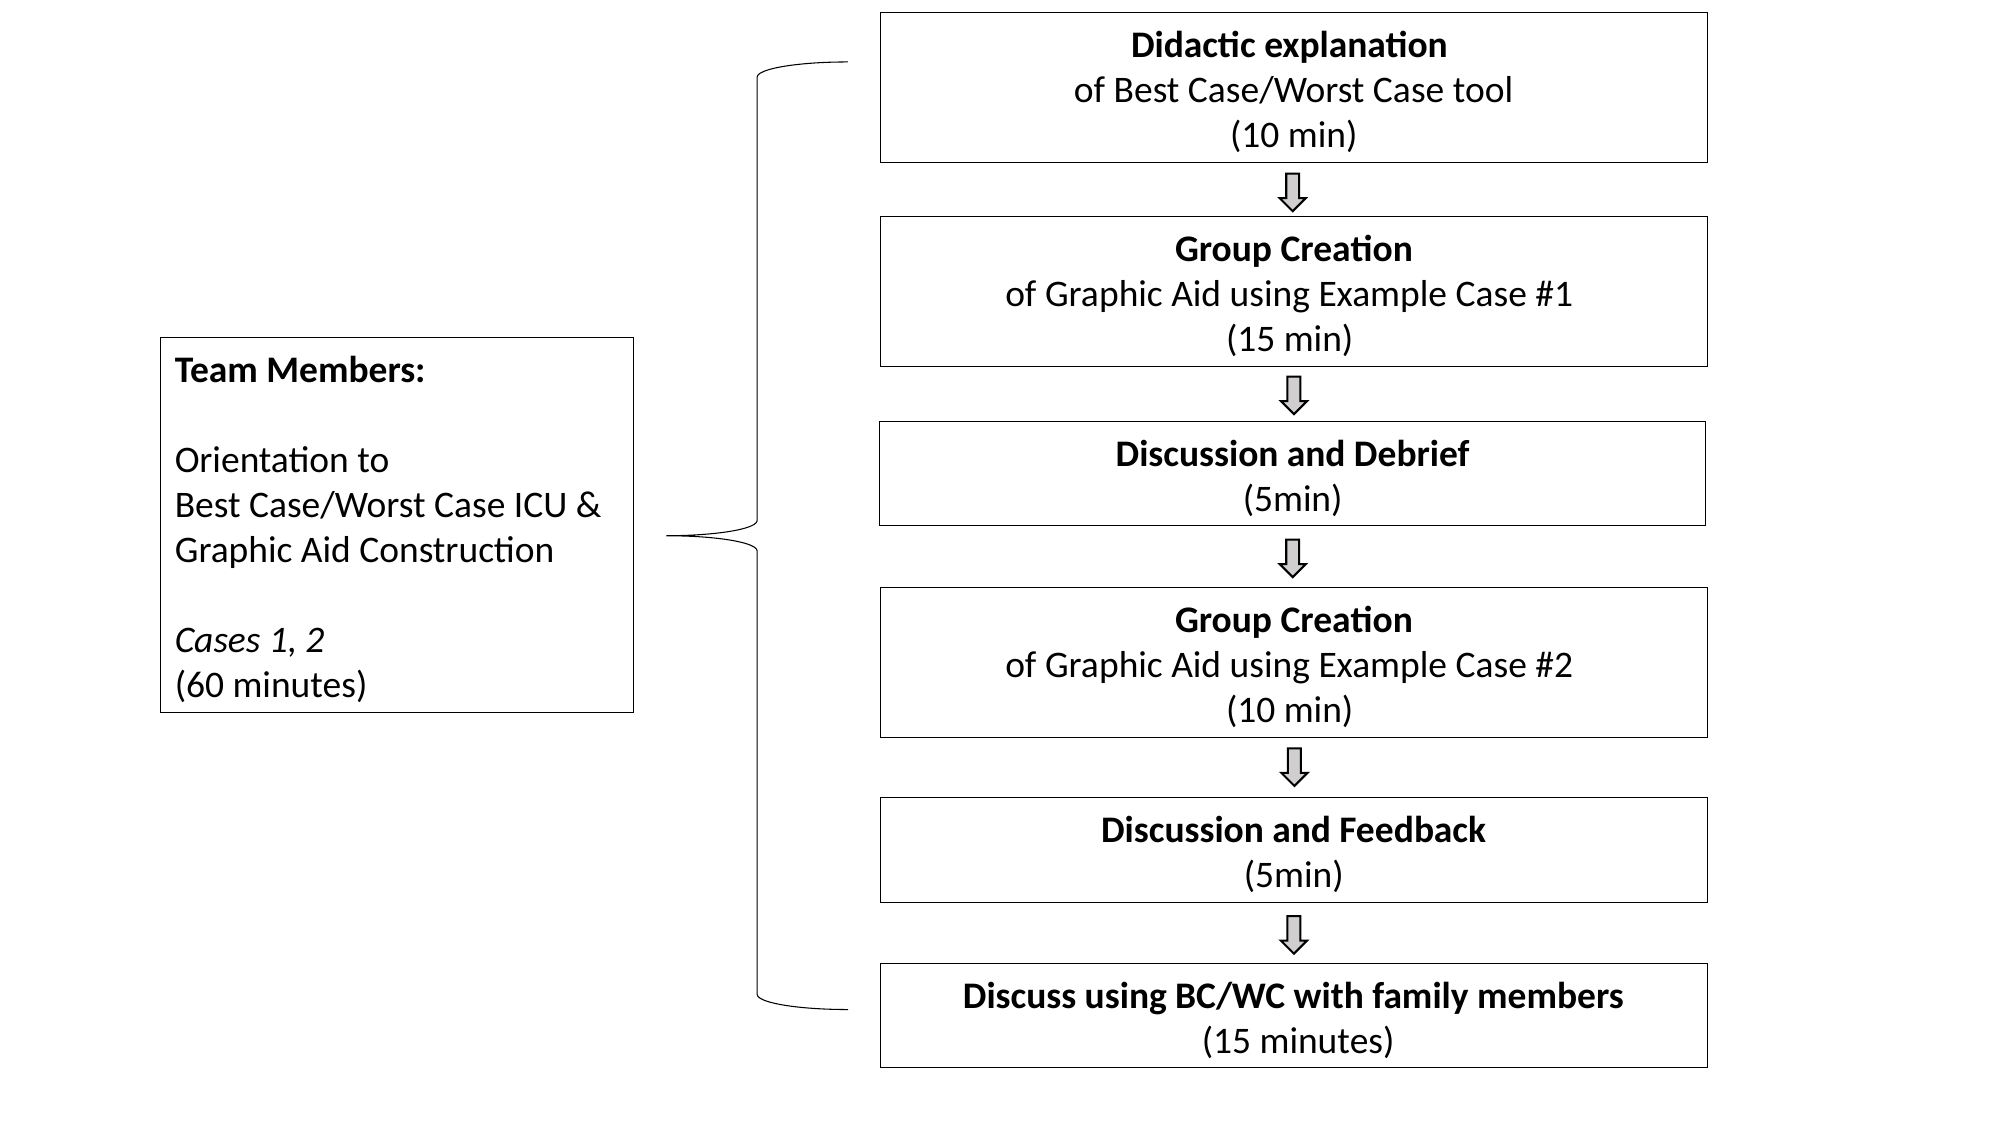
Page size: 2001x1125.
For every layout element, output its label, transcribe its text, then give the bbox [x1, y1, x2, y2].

text_box [1278, 375, 1310, 416]
text_box [1277, 538, 1309, 579]
text_box Team Members: Orientation to Best Case/Worst Case ICU & Graphic Aid Construction Cases 1, 2 (60 minutes) [160, 337, 634, 713]
text_box [1278, 915, 1310, 956]
text_box Discuss using BC/WC with family members (15 minutes) [880, 963, 1708, 1068]
text_box Discussion and Debrief (5min) [879, 421, 1706, 526]
text_box Discussion and Feedback (5min) [880, 797, 1708, 903]
text_box Didactic explanation of Best Case/Worst Case tool (10 min) [880, 12, 1708, 163]
text_box [1278, 747, 1310, 788]
text_box Group Creation of Graphic Aid using Example Case #2 (10 min) [880, 587, 1708, 738]
text_box Group Creation of Graphic Aid using Example Case #1 (15 min) [880, 216, 1708, 367]
text_box [1277, 172, 1309, 213]
text_box [666, 61, 849, 1011]
